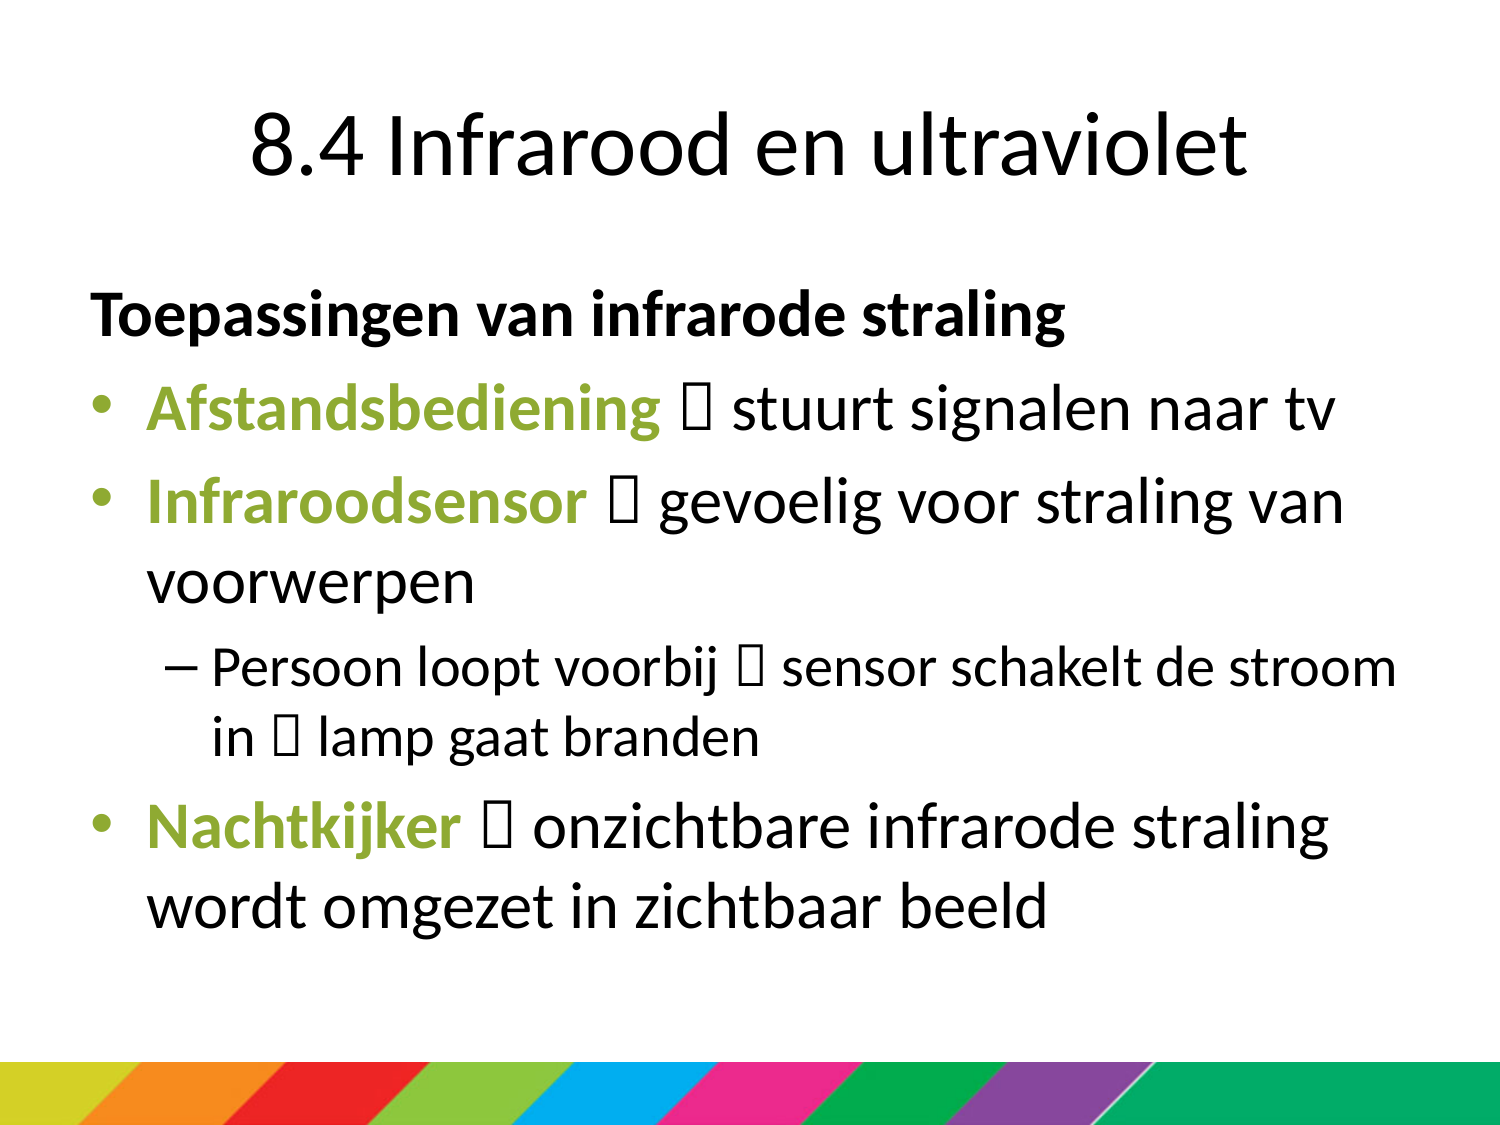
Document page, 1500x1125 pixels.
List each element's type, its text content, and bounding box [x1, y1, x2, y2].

title 8.4 Infrarood en ultraviolet [75, 45, 1425, 233]
picture [656, 1062, 1500, 1125]
picture [0, 1062, 574, 1125]
list Toepassingen van infrarode straling Afstandsbediening  stuurt signalen naar tv Infraroodsensor  gevoelig voor straling van voorwerpen Persoon loopt voorbij  sensor schakelt de stroom in  lamp gaat branden Nachtkijker  onzichtbare infrarode straling wordt omgezet in zichtbaar beeld [75, 262, 1425, 1005]
